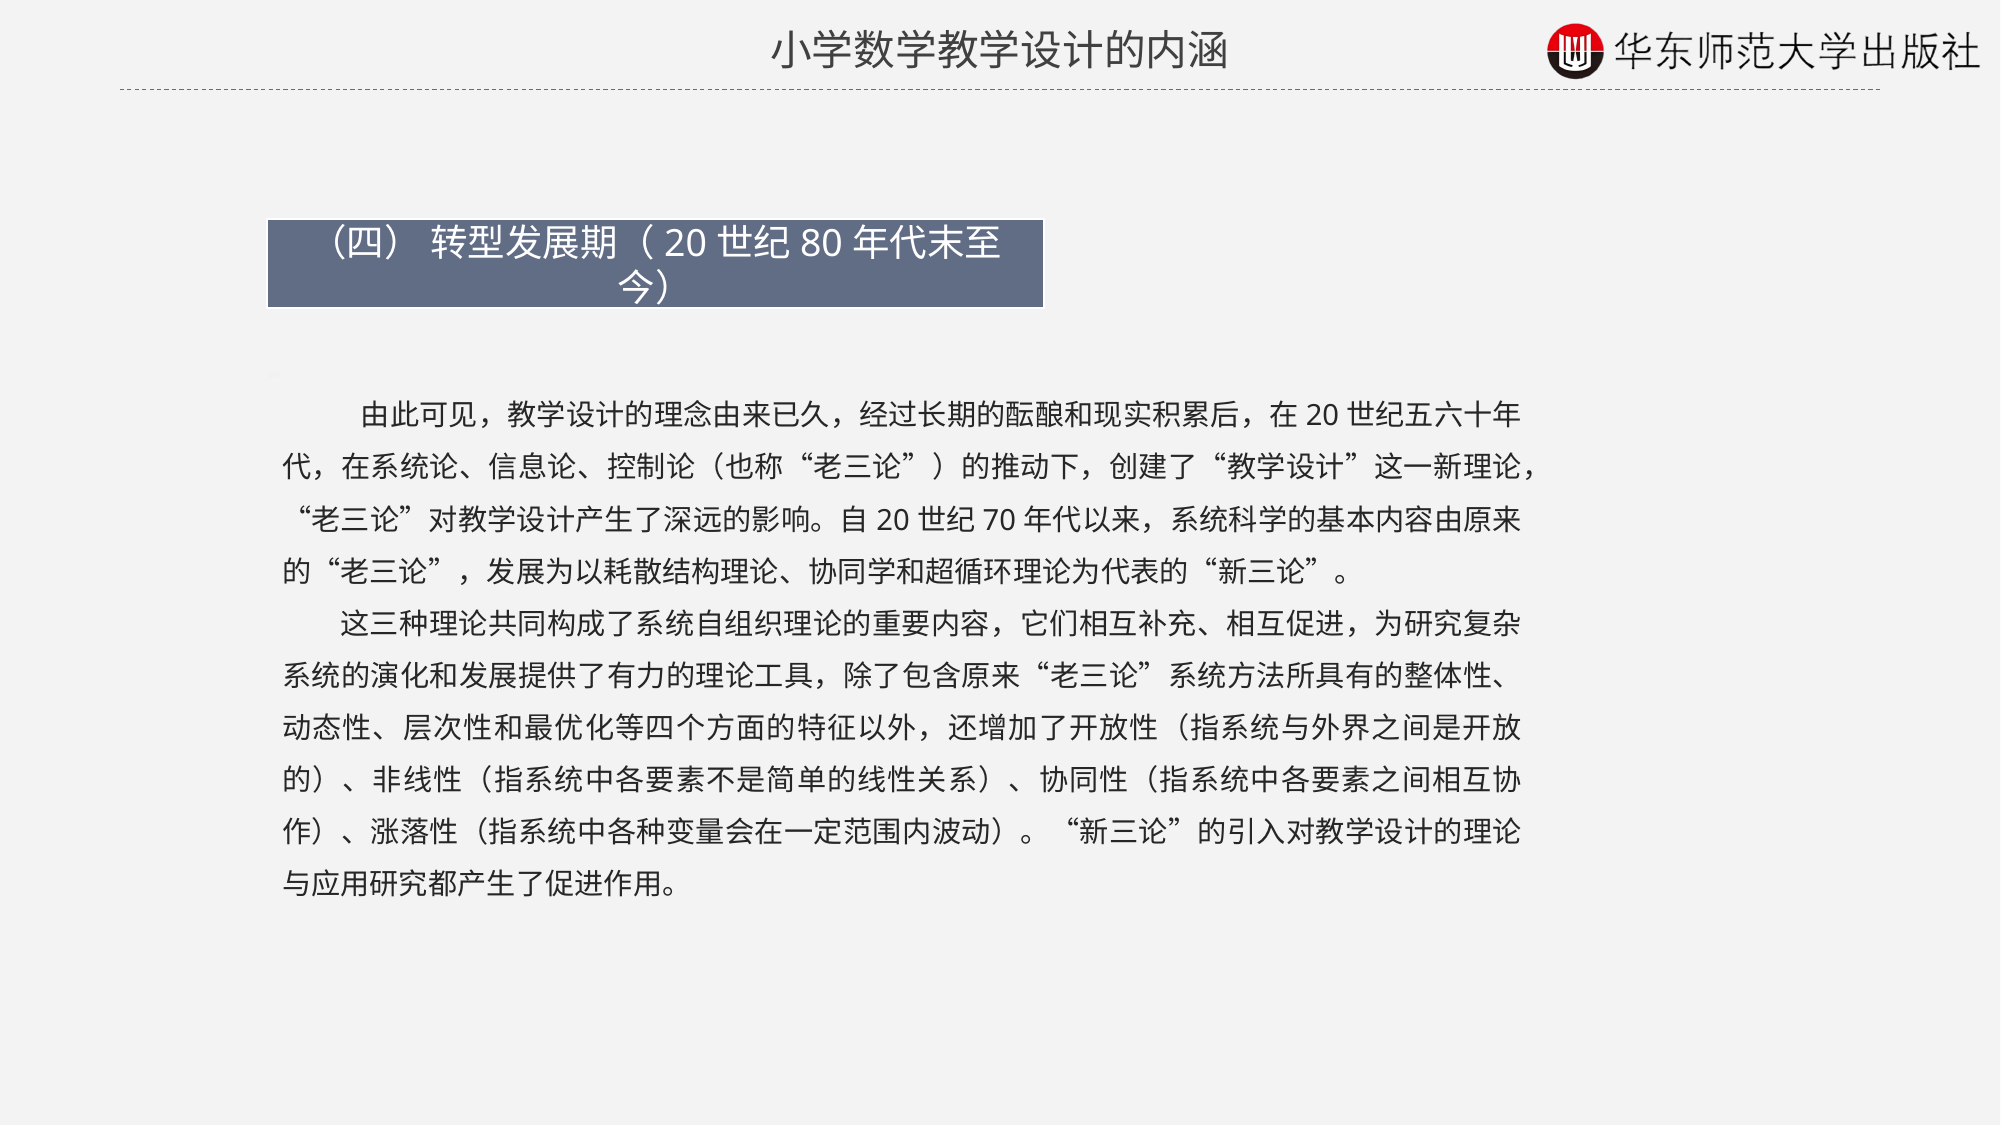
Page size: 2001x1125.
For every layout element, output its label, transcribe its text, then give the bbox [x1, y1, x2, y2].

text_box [1536, 13, 1989, 83]
text_box （四） 转型发展期（20世纪80年代末至今） [266, 218, 1045, 309]
text_box 由此可见，教学设计的理念由来已久，经过长期的酝酿和现实积累后，在20世纪五六十年代，在系统论、信息论、控制论（也称“老三论”）的推动下，创建了“教学设计”这一新理论，“老三论”对教学设计产生了深远的影响。自20世纪70年代以来，系统科学的基本内容由原来的“老三论”，发展为以耗散结构理论、协同学和超循环理论为代表的“新三论”。 这三种理论共同构成了系统自组织理论的重要内容，它们相互补充、相互促进，为研究复杂系统的演化和发展提供了有力的理论工具，除了包含原来“老三论”系统方法所具有的整体性、动态性、层次性和最优化等四个方面的特征以外，还增加了开放性（指系统与外界之间是开放的）、非线性（指系统中各要素不是简单的线性关系）、协同性（指系统中各要素之间相互协作）、涨落性（指系统中各种变量会在一定范围内波动）。“新三论”的引入对教学设计的理论与应用研究都产生了促进作用。 [267, 372, 1537, 908]
text_box 小学数学教学设计的内涵 [680, 23, 1320, 74]
